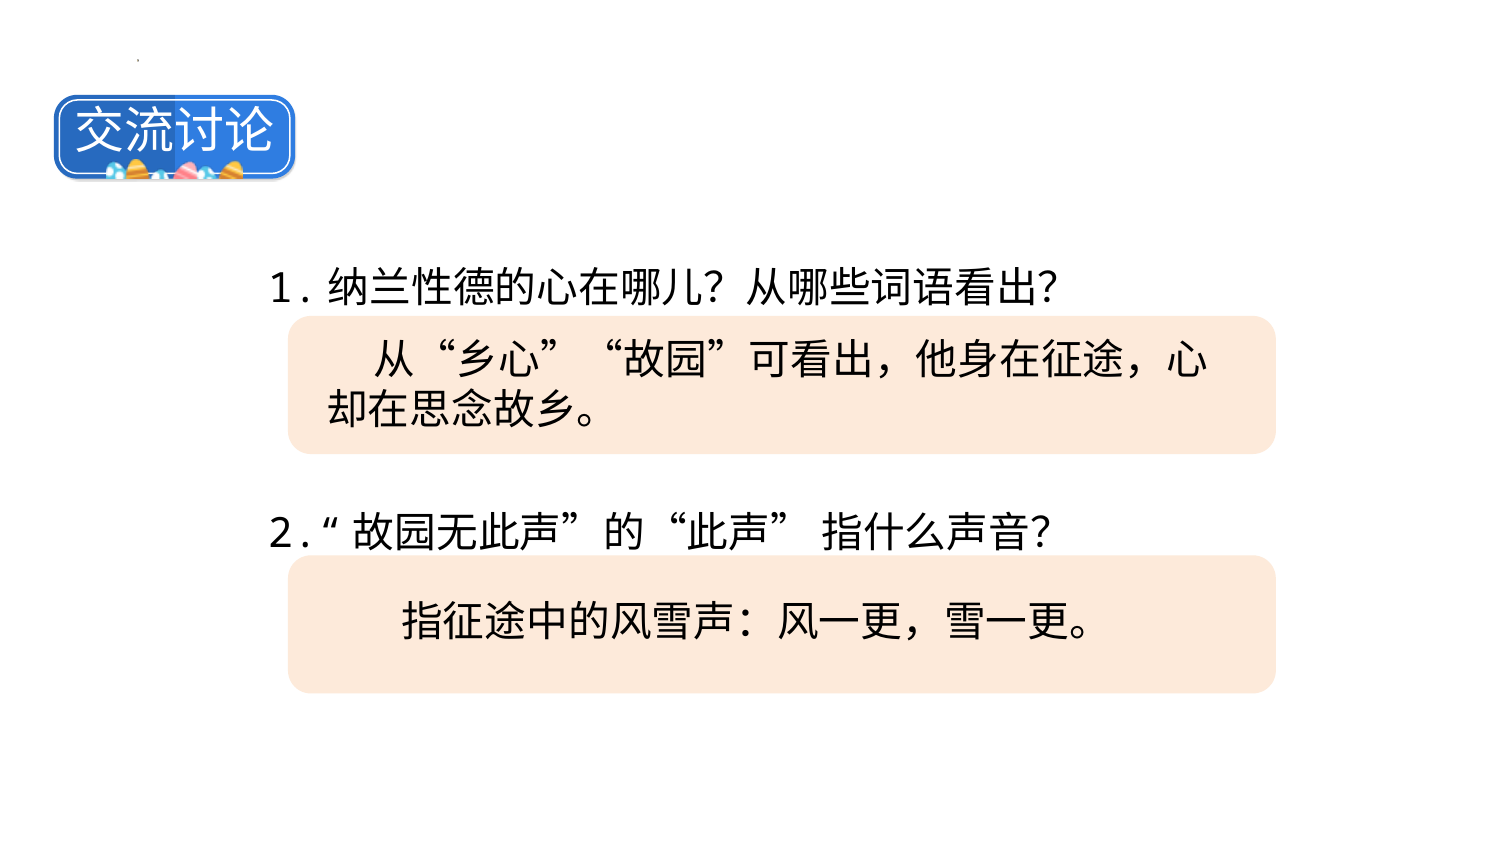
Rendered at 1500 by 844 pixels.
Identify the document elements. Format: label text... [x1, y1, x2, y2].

text_box 2.“故园无此声”的“此声” 指什么声音？ [253, 473, 1211, 564]
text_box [53, 90, 296, 179]
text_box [287, 315, 1276, 455]
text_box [287, 555, 1329, 694]
text_box 1.纳兰性德的心在哪儿？从哪些词语看出？ [253, 228, 1211, 318]
